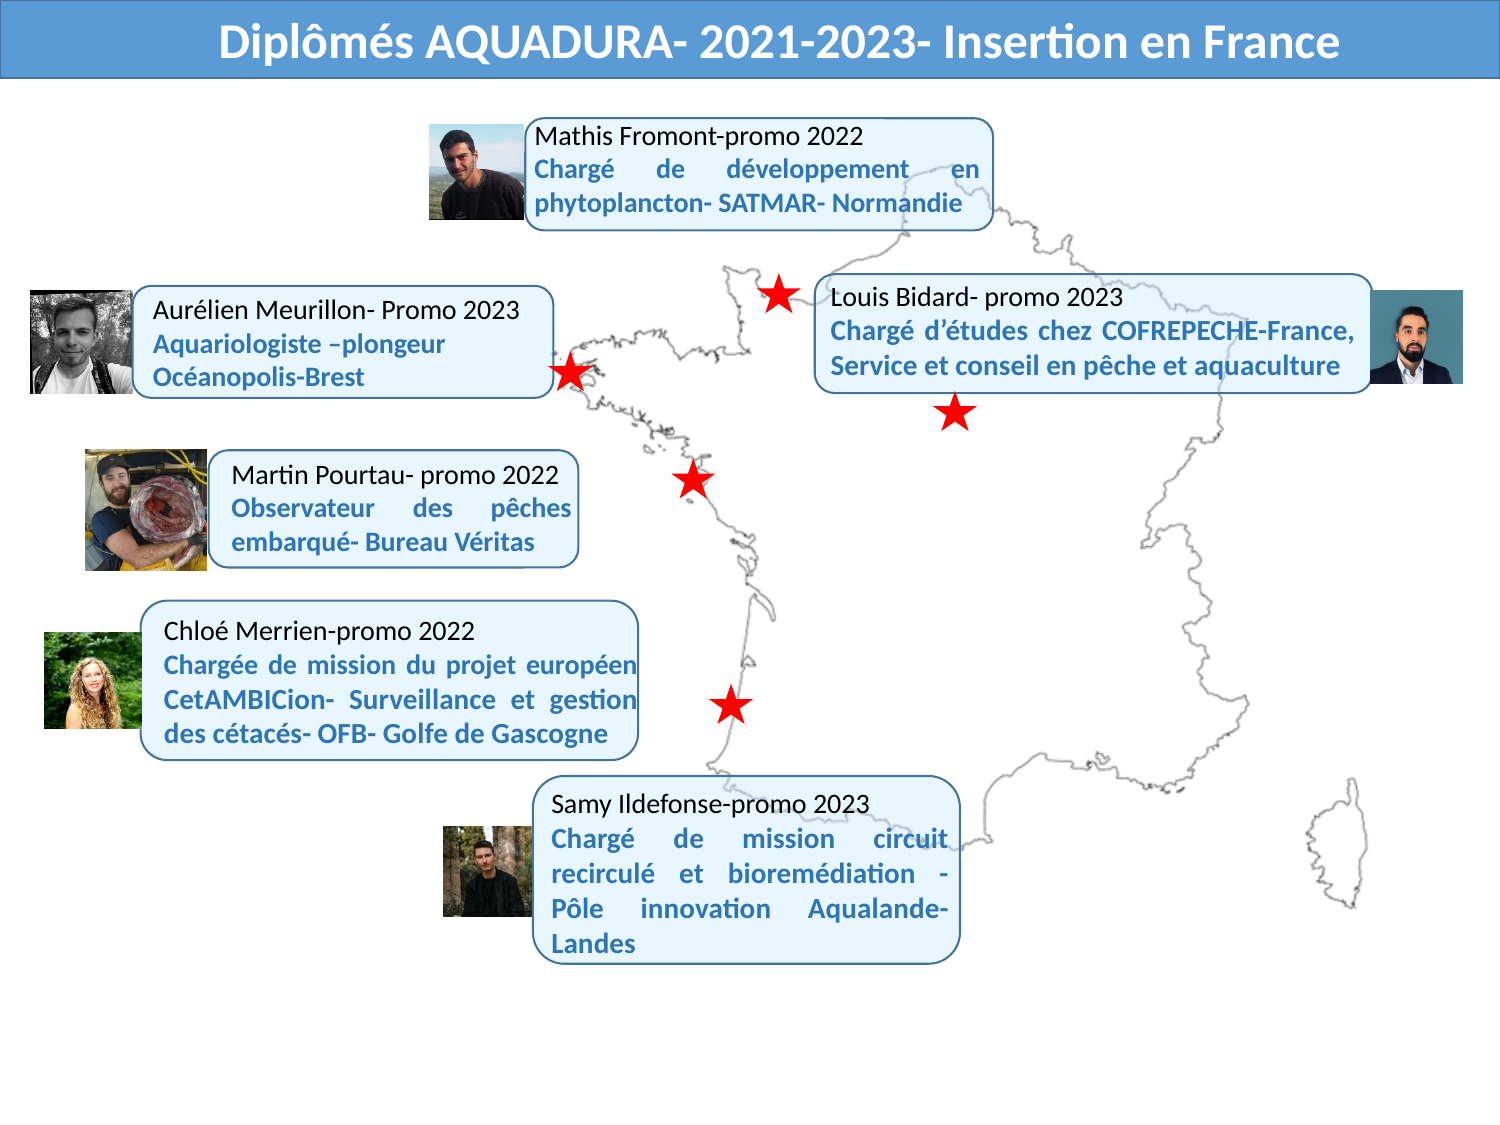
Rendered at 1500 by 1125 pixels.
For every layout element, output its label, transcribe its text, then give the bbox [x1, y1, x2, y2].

text_box [0, 0, 1500, 79]
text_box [429, 109, 996, 231]
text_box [30, 285, 554, 398]
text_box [443, 776, 964, 969]
text_box Diplômés AQUADURA- 2021-2023- Insertion en France [35, 1, 1500, 77]
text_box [44, 600, 654, 761]
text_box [814, 270, 1463, 394]
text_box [85, 448, 587, 571]
picture [471, 161, 1471, 925]
